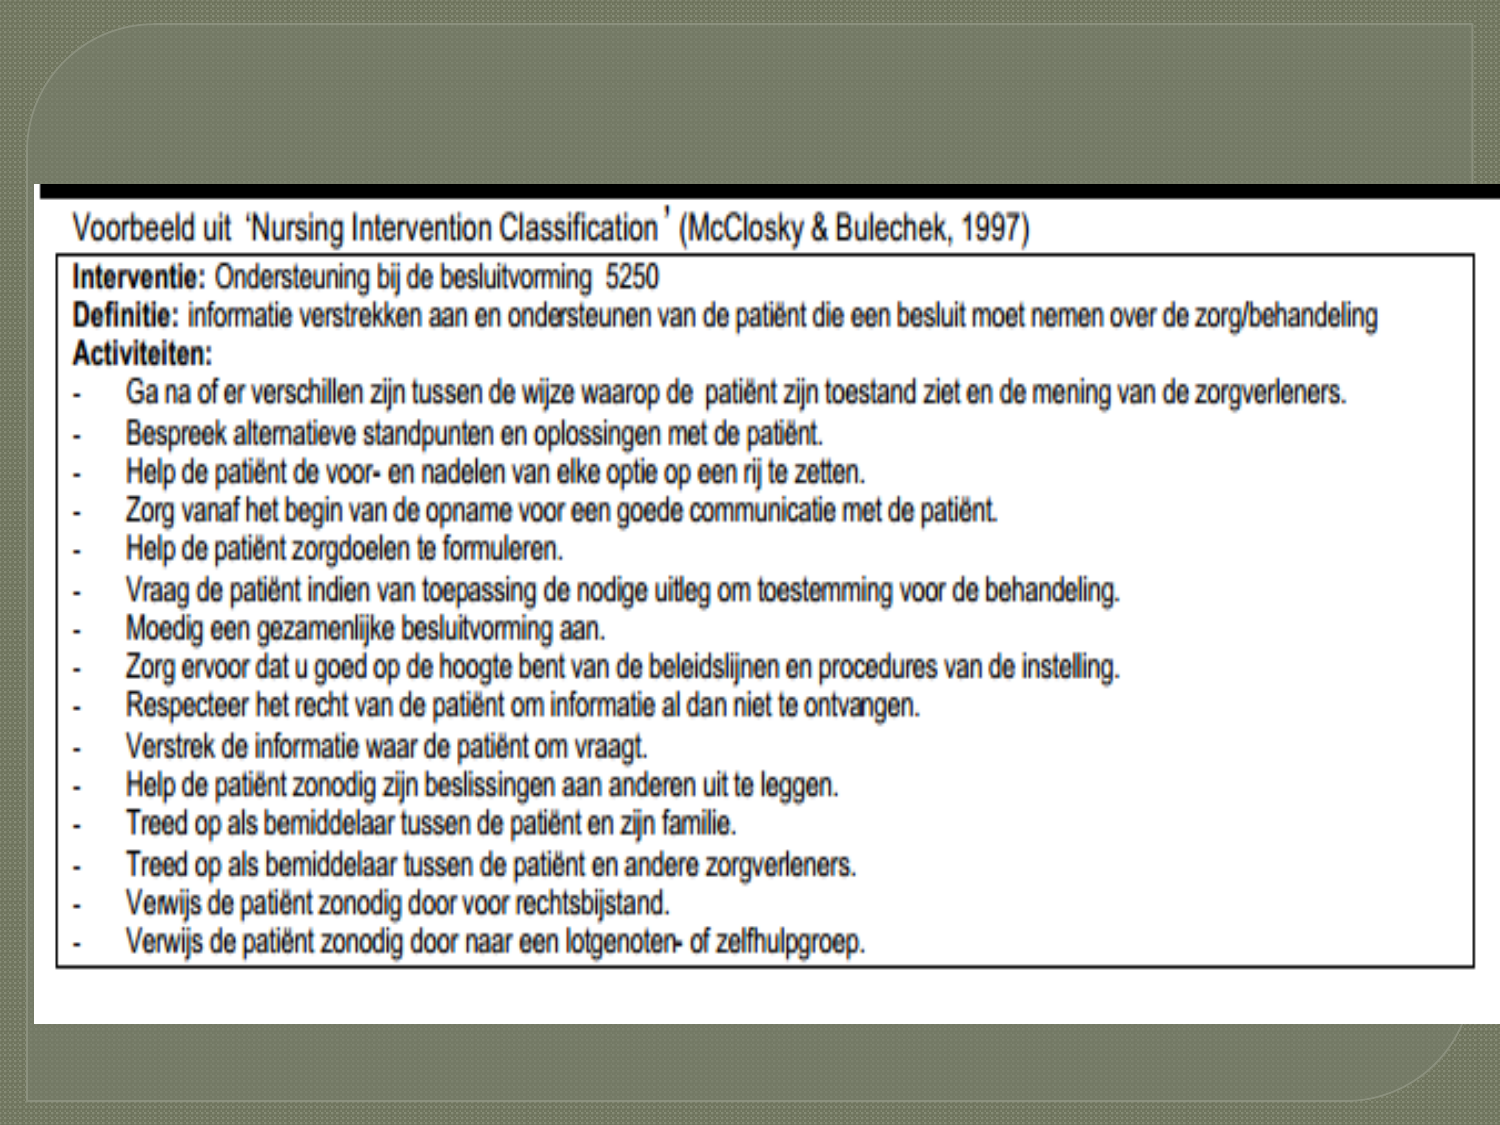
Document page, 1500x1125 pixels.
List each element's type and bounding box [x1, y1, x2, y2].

list [34, 184, 1500, 1024]
